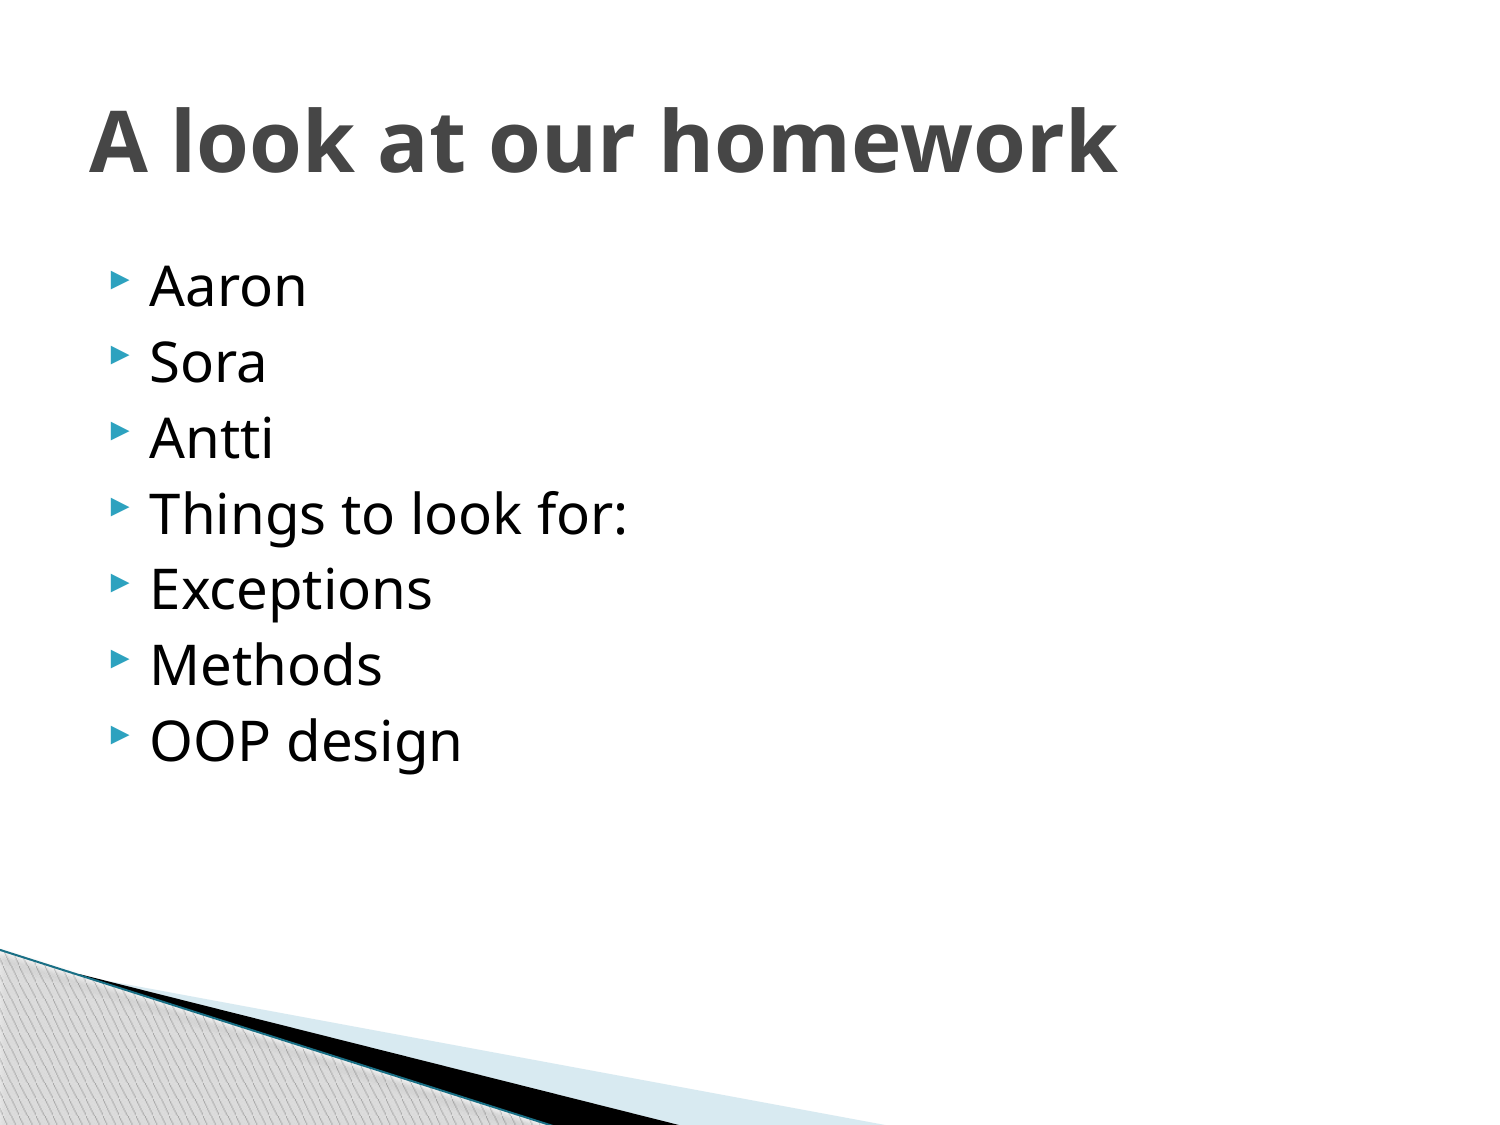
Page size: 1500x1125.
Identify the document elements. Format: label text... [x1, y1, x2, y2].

list Aaron Sora Antti Things to look for: Exceptions Methods OOP design [75, 243, 1425, 986]
title A look at our homework [75, 45, 1425, 233]
